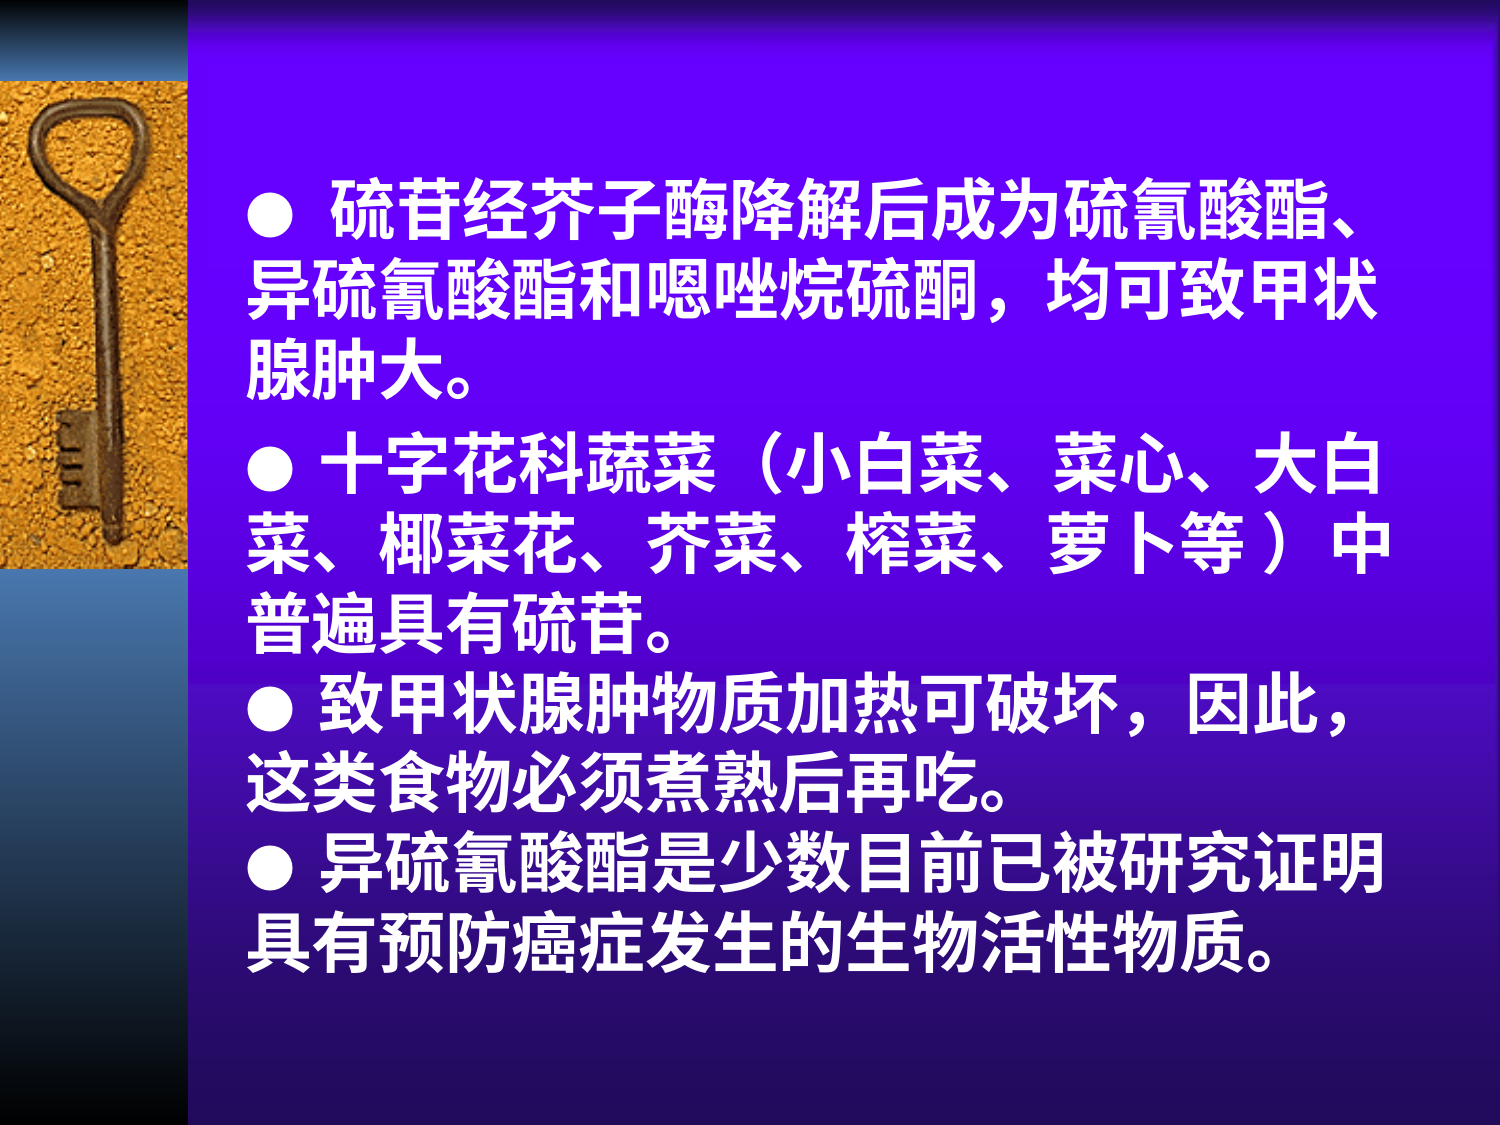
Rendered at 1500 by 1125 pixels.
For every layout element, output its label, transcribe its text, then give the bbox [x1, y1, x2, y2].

text_box ● 硫苷经芥子酶降解后成为硫氰酸酯、异硫氰酸酯和嗯唑烷硫酮，均可致甲状腺肿大。 ● 十字花科蔬菜（小白菜、菜心、大白菜、椰菜花、芥菜、榨菜、萝卜等 ）中普遍具有硫苷。 ● 致甲状腺肿物质加热可破坏，因此，这类食物必须煮熟后再吃。 ● 异硫氰酸酯是少数目前已被研究证明具有预防癌症发生的生物活性物质。 [230, 160, 1438, 989]
picture [0, 0, 1500, 1125]
